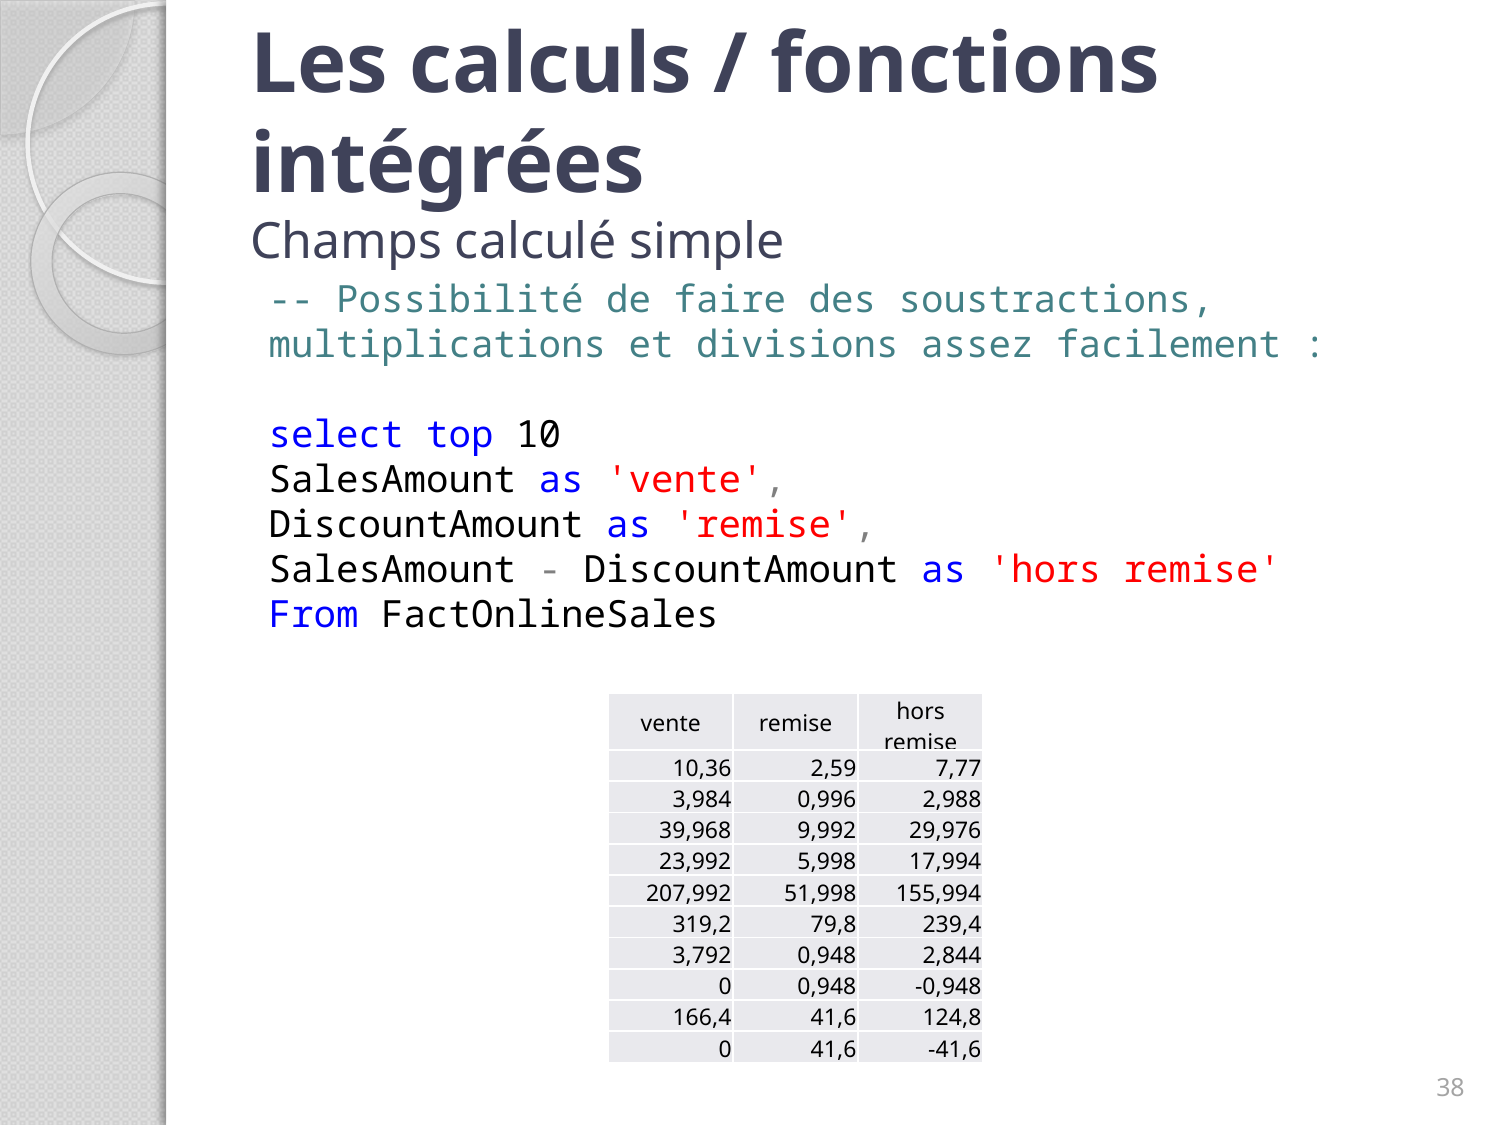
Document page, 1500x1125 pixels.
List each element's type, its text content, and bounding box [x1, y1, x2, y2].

table_cell 3,792 [609, 938, 732, 968]
table_header remise [734, 694, 857, 749]
table_header vente [609, 694, 732, 749]
table_cell 5,998 [734, 845, 857, 874]
table_cell 23,992 [609, 845, 732, 874]
table_cell 39,968 [609, 813, 732, 843]
table_cell -41,6 [859, 1032, 982, 1062]
table_cell 2,988 [859, 782, 982, 812]
table_cell 207,992 [609, 876, 732, 905]
table_cell 9,992 [734, 813, 857, 843]
table_cell 2,844 [859, 938, 982, 968]
table_cell 7,77 [859, 751, 982, 780]
title Les calculs / fonctions intégrées Champs calculé simple [235, 45, 1500, 233]
table_cell 2,59 [734, 751, 857, 780]
table_cell 0 [609, 970, 732, 999]
table_cell 239,4 [859, 907, 982, 937]
table_header hors remise [859, 694, 982, 749]
table_cell 10,36 [609, 751, 732, 780]
table_cell 166,4 [609, 1001, 732, 1030]
table_cell 3,984 [609, 782, 732, 812]
table_cell 29,976 [859, 813, 982, 843]
table_cell 51,998 [734, 876, 857, 905]
table_cell 124,8 [859, 1001, 982, 1030]
slide_number 38 [1413, 1034, 1488, 1113]
table_cell -0,948 [859, 970, 982, 999]
table_cell 79,8 [734, 907, 857, 937]
table_cell 155,994 [859, 876, 982, 905]
table_cell 41,6 [734, 1032, 857, 1062]
table_cell 0 [609, 1032, 732, 1062]
table_cell 0,948 [734, 970, 857, 999]
table_cell 41,6 [734, 1001, 857, 1030]
table_cell 0,996 [734, 782, 857, 812]
table_cell 17,994 [859, 845, 982, 874]
table_cell 319,2 [609, 907, 732, 937]
table_cell 0,948 [734, 938, 857, 968]
text_box -- Possibilité de faire des soustractions, multiplications et divisions assez facilement : select top 10 SalesAmount as 'vente', DiscountAmount as 'remise', SalesAmount - DiscountAmount as 'hors remise' From FactOnlineSales [253, 267, 1376, 642]
